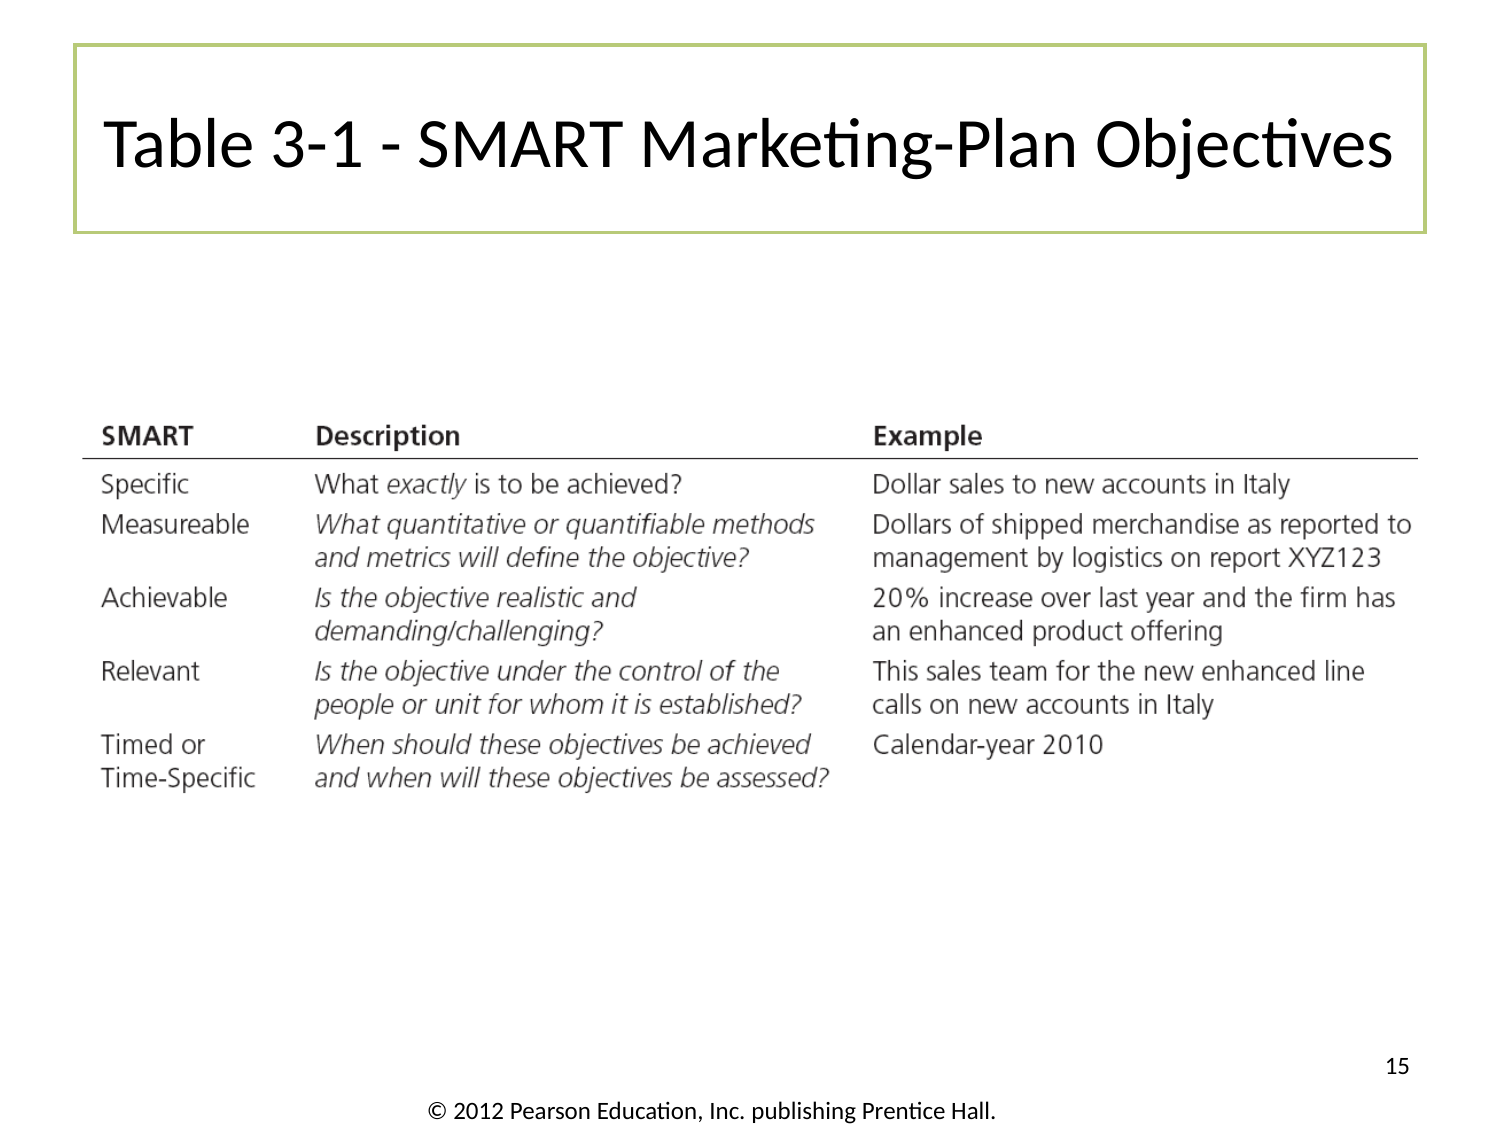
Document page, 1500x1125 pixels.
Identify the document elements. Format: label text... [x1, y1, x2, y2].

picture [79, 411, 1418, 801]
slide_number 15 [1074, 1042, 1425, 1103]
title Table 3-1 - SMART Marketing-Plan Objectives [73, 43, 1427, 234]
